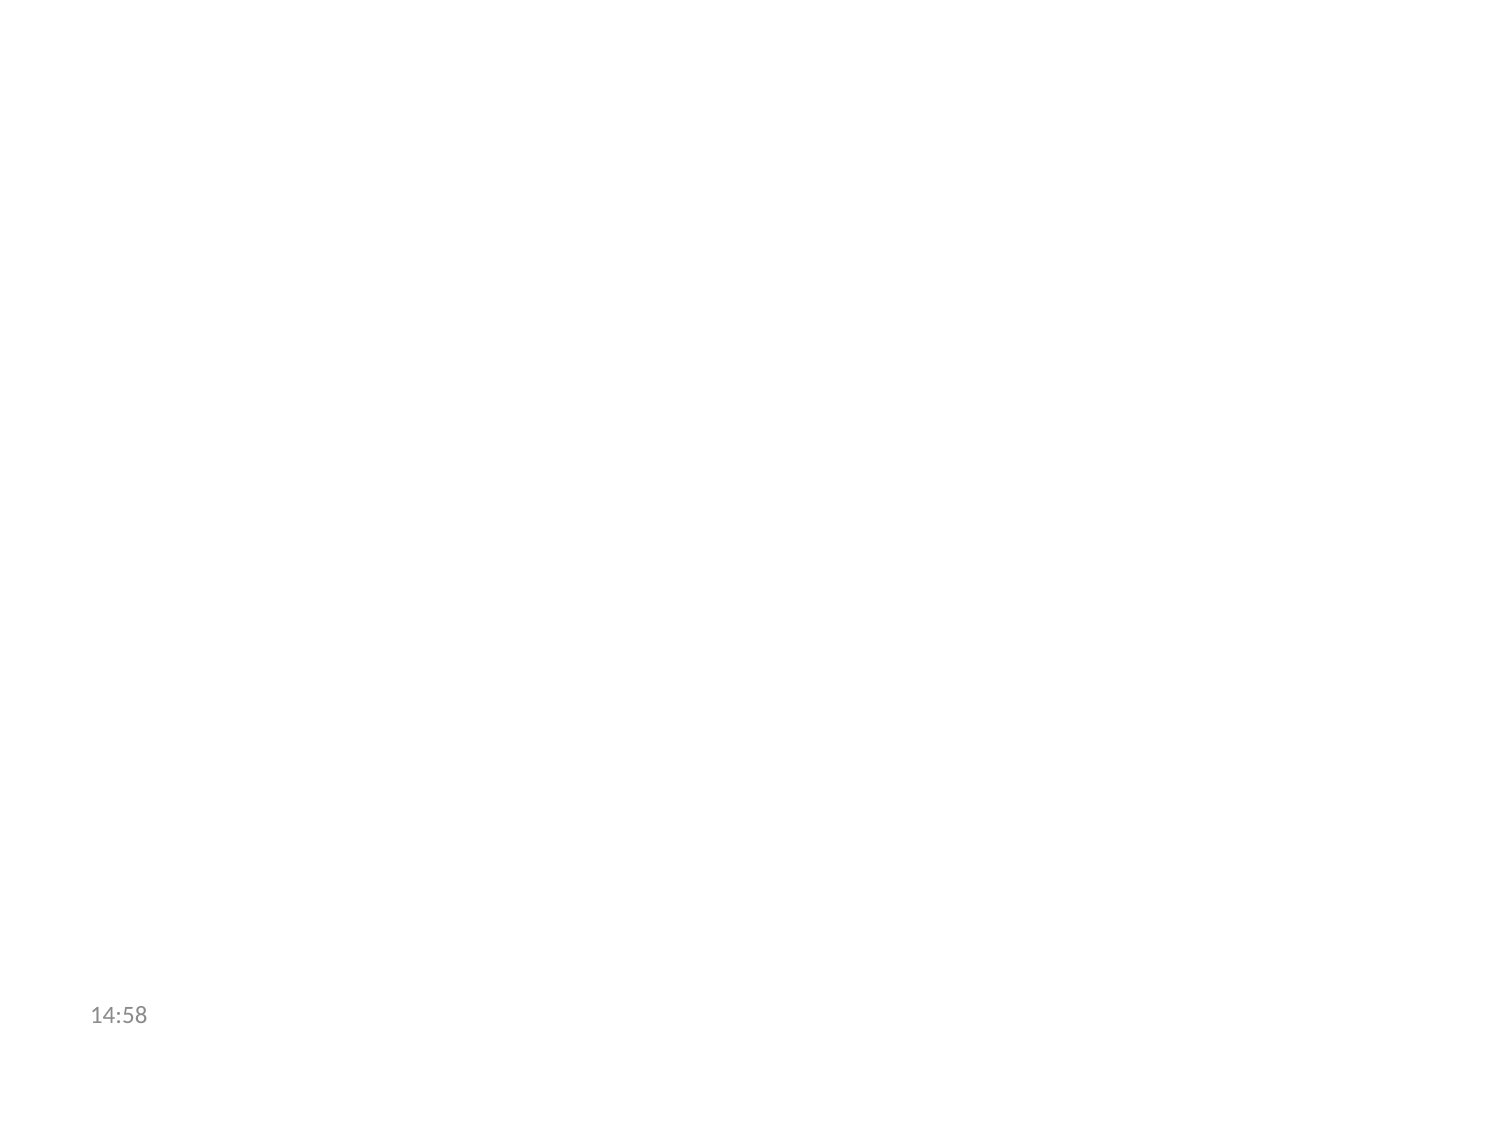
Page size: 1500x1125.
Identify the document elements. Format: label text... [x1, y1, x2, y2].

text_box 15:35 [75, 983, 425, 1044]
